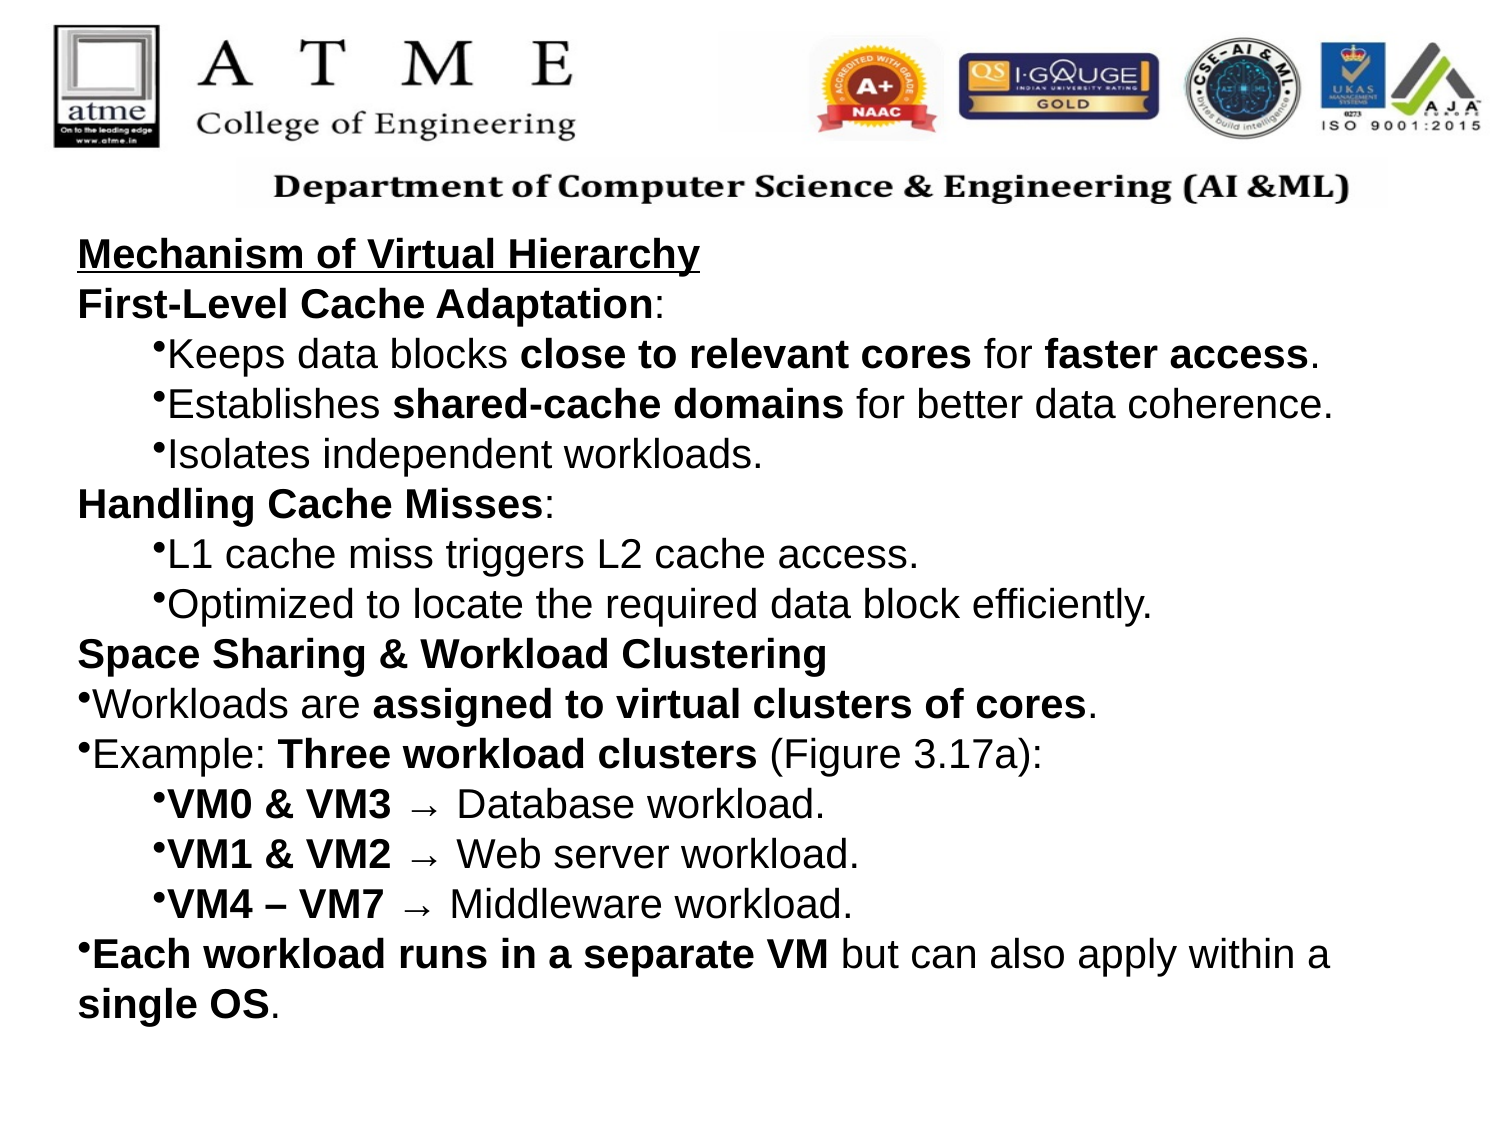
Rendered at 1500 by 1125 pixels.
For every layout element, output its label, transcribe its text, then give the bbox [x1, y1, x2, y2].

picture [24, 0, 1500, 226]
text_box Mechanism of Virtual Hierarchy First-Level Cache Adaptation: Keeps data blocks close to relevant cores for faster access. Establishes shared-cache domains for better data coherence. Isolates independent workloads. Handling Cache Misses: L1 cache miss triggers L2 cache access. Optimized to locate the required data block efficiently. Space Sharing & Workload Clustering Workloads are assigned to virtual clusters of cores. Example: Three workload clusters (Figure 3.17a): VM0 & VM3 → Database workload. VM1 & VM2 → Web server workload. VM4 – VM7 → Middleware workload. Each workload runs in a separate VM but can also apply within a single OS. [62, 234, 1363, 1085]
